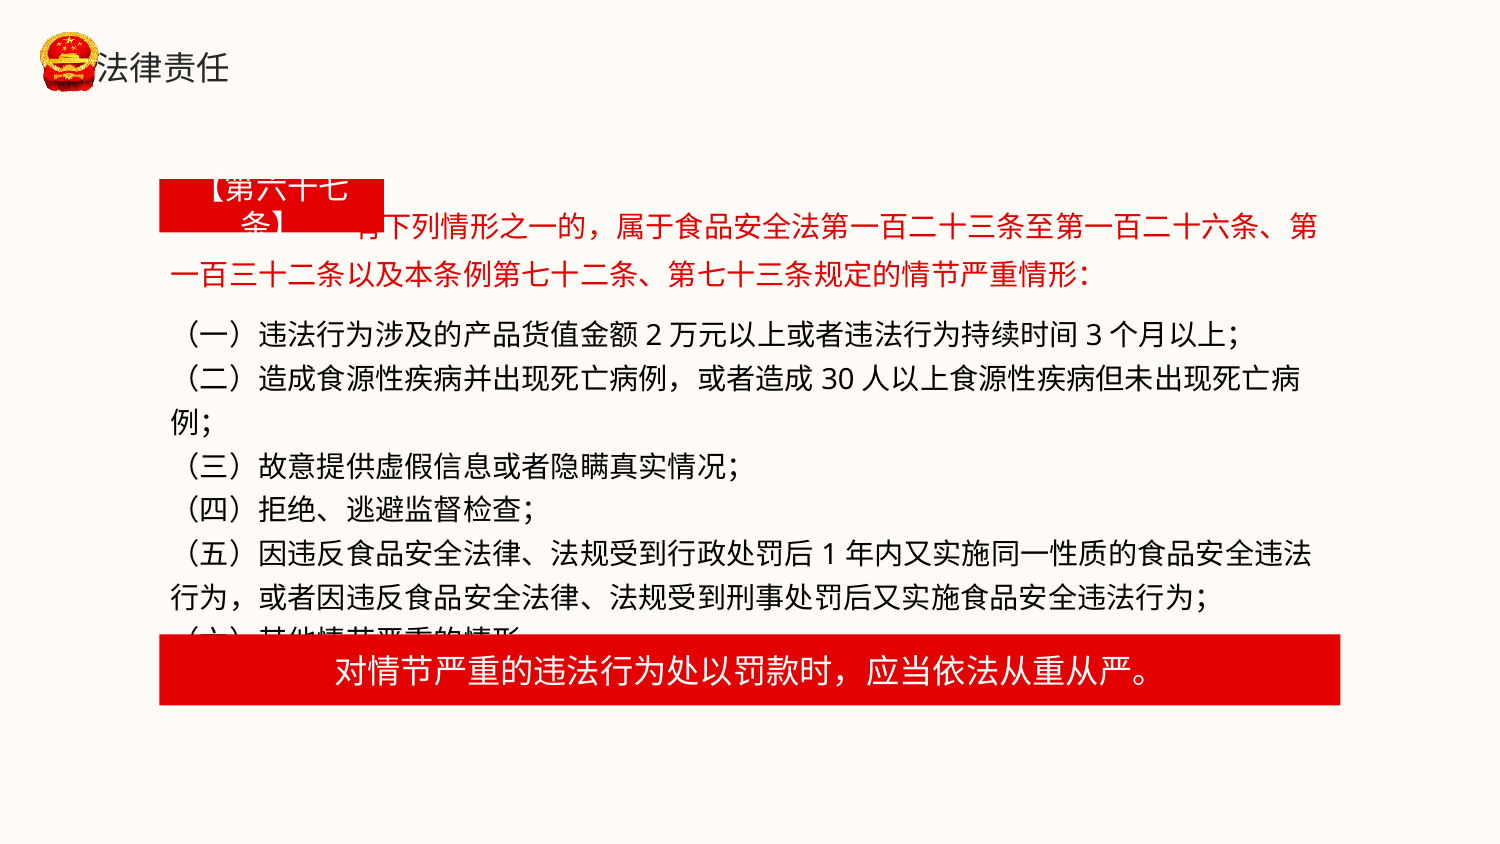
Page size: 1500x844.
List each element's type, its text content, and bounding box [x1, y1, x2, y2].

text_box （一）违法行为涉及的产品货值金额2万元以上或者违法行为持续时间3个月以上； （二）造成食源性疾病并出现死亡病例，或者造成30人以上食源性疾病但未出现死亡病例； （三）故意提供虚假信息或者隐瞒真实情况； （四）拒绝、逃避监督检查； （五）因违反食品安全法律、法规受到行政处罚后1年内又实施同一性质的食品安全违法行为，或者因违反食品安全法律、法规受到刑事处罚后又实施食品安全违法行为； （六）其他情节严重的情形。 [159, 302, 1341, 633]
text_box 有下列情形之一的，属于食品安全法第一百二十三条至第一百二十六条、第一百三十二条以及本条例第七十二条、第七十三条规定的情节严重情形： [159, 190, 1341, 297]
text_box 对情节严重的违法行为处以罚款时，应当依法从重从严。 [158, 633, 1342, 706]
text_box 法律责任 [81, 37, 588, 98]
picture [31, 21, 104, 97]
text_box 【第六十七条】 [158, 178, 385, 233]
